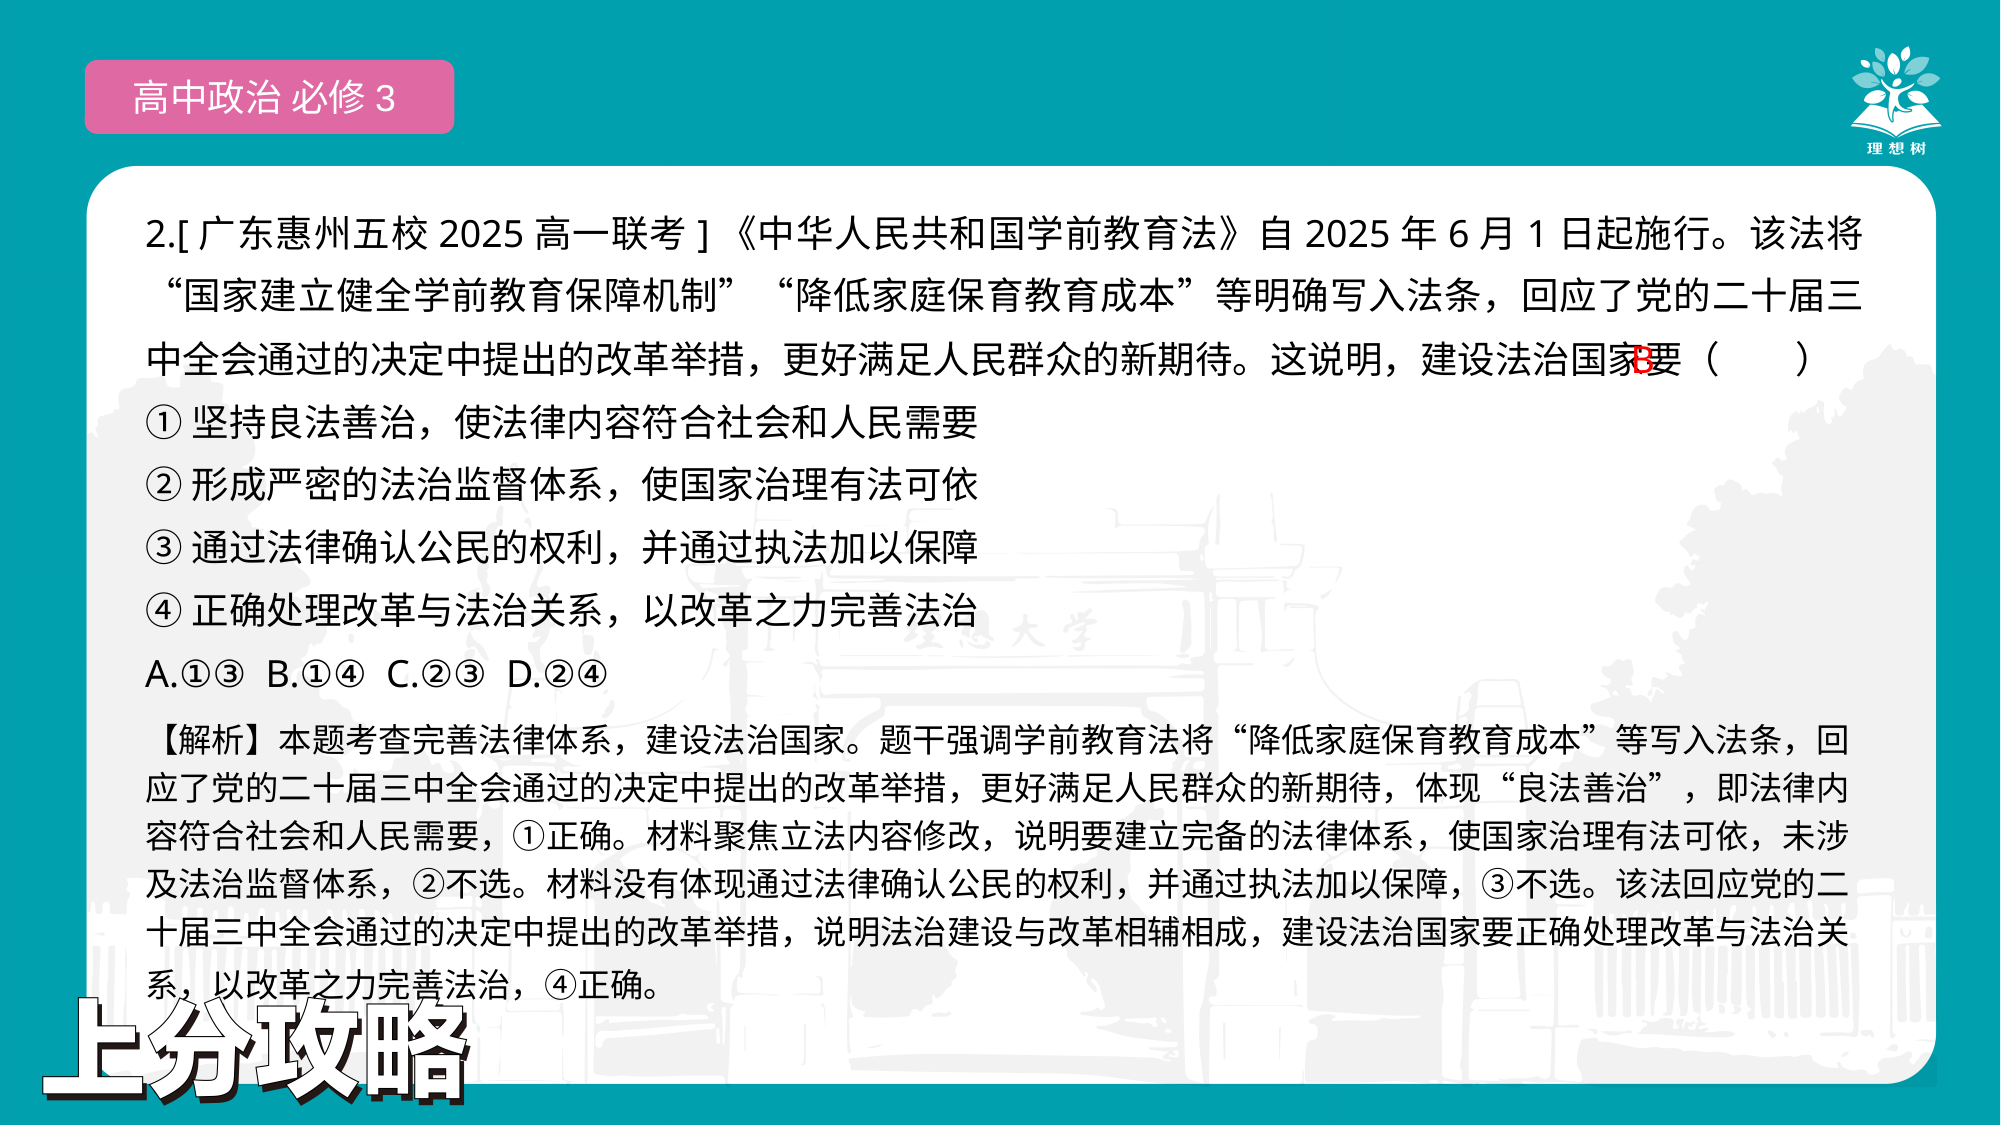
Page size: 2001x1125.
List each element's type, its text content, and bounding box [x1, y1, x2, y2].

text_box 高中政治 必修3 [83, 58, 456, 135]
picture [0, 0, 2001, 1125]
text_box 2.[广东惠州五校2025高一联考]《中华人民共和国学前教育法》自2025年6月1日起施行。该法将“国家建立健全学前教育保障机制”“降低家庭保育教育成本”等明确写入法条，回应了党的二十届三中全会通过的决定中提出的改革举措，更好满足人民群众的新期待。这说明，建设法治国家要（ ） ①坚持良法善治，使法律内容符合社会和人民需要 ②形成严密的法治监督体系，使国家治理有法可依 ③通过法律确认公民的权利，并通过执法加以保障 ④正确处理改革与法治关系，以改革之力完善法治 A.①③ B.①④ C.②③ D.②④ [130, 184, 1880, 703]
text_box 【解析】本题考查完善法律体系，建设法治国家。题干强调学前教育法将“降低家庭保育教育成本”等写入法条，回应了党的二十届三中全会通过的决定中提出的改革举措，更好满足人民群众的新期待，体现“良法善治”，即法律内容符合社会和人民需要，①正确。材料聚焦立法内容修改，说明要建立完备的法律体系，使国家治理有法可依，未涉及法治监督体系，②不选。材料没有体现通过法律确认公民的权利，并通过执法加以保障，③不选。该法回应党的二十届三中全会通过的决定中提出的改革举措，说明法治建设与改革相辅相成，建设法治国家要正确处理改革与法治关系，以改革之力完善法治，④正确。 [130, 704, 1865, 1013]
text_box B [1606, 306, 1723, 389]
